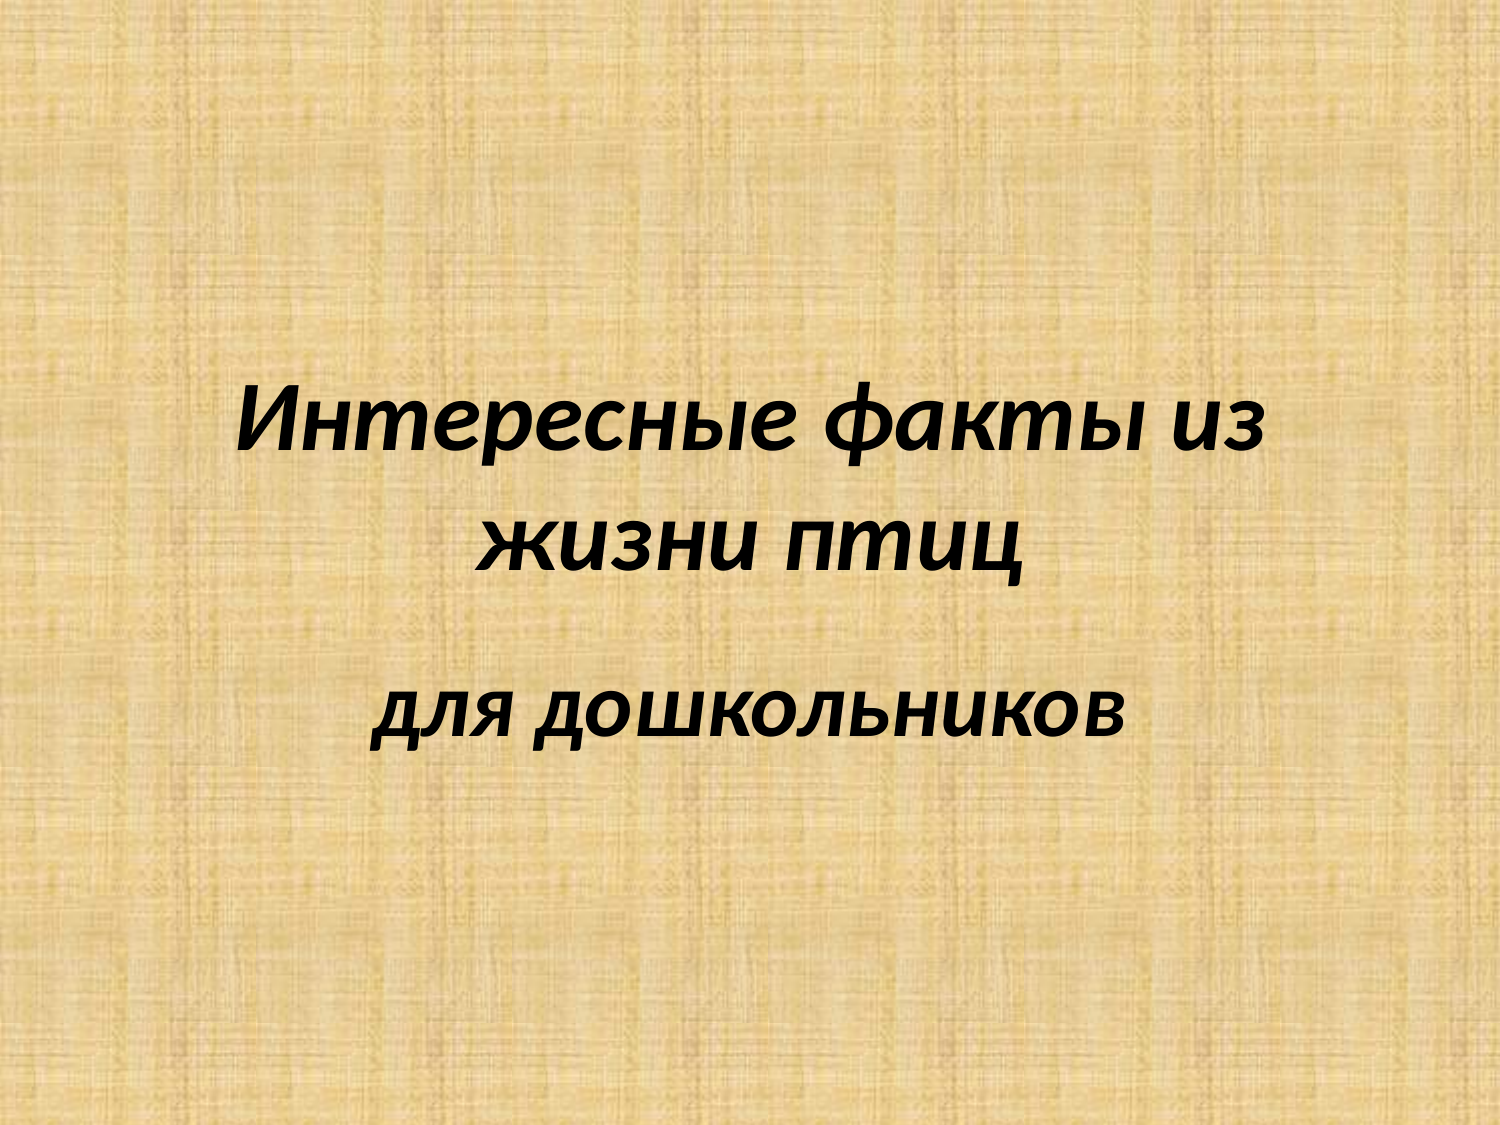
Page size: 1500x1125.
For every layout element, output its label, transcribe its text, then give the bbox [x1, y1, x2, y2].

picture [0, 0, 1500, 1125]
title Интересные факты из жизни птиц [112, 349, 1388, 591]
subtitle для дошкольников [225, 637, 1275, 925]
